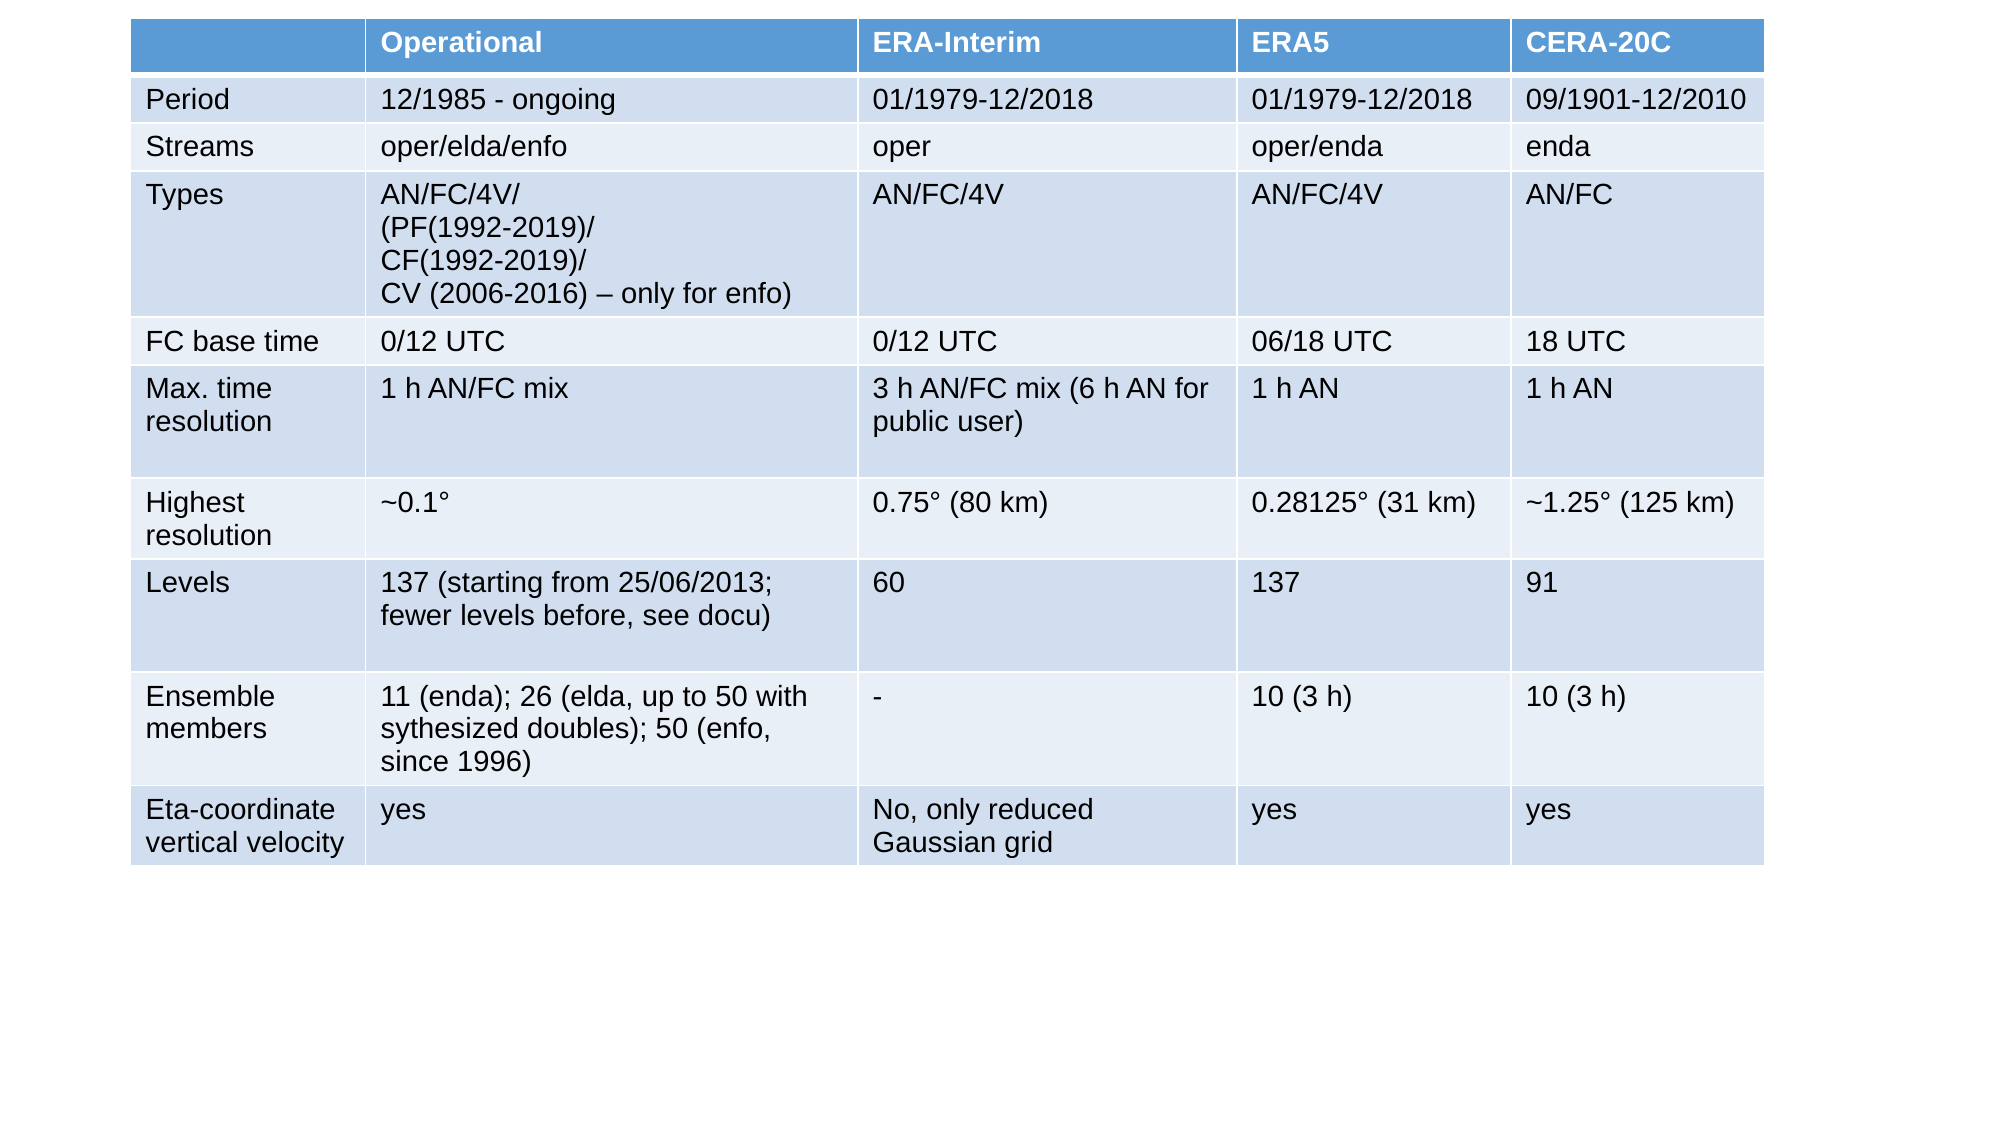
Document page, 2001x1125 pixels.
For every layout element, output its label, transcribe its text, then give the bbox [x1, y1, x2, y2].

table_cell 60 [859, 560, 1236, 671]
table_cell Highest resolution [131, 479, 365, 558]
table_cell ~0.1° [366, 479, 857, 558]
table_cell No, only reduced Gaussian grid [859, 786, 1236, 865]
table_cell AN/FC/4V/ (PF(1992-2019)/ CF(1992-2019)/ CV (2006-2016) – only for enfo) [366, 172, 857, 316]
table_cell 12/1985 - ongoing [366, 78, 857, 122]
table_cell Eta-coordinate vertical velocity [131, 786, 365, 865]
table_cell 137 (starting from 25/06/2013; fewer levels before, see docu) [366, 560, 857, 671]
table_header CERA-20C [1512, 19, 1764, 72]
table_cell AN/FC/4V [1238, 172, 1510, 316]
table_cell oper/elda/enfo [366, 124, 857, 170]
table_cell Max. time resolution [131, 366, 365, 477]
table_cell Period [131, 78, 365, 122]
table_cell oper/enda [1238, 124, 1510, 170]
table_cell 1 h AN [1238, 366, 1510, 477]
table_cell AN/FC [1512, 172, 1764, 316]
table_cell AN/FC/4V [859, 172, 1236, 316]
table_cell 01/1979-12/2018 [859, 78, 1236, 122]
table_cell 0/12 UTC [366, 318, 857, 364]
table_cell 06/18 UTC [1238, 318, 1510, 364]
table_cell - [859, 673, 1236, 785]
table_cell 11 (enda); 26 (elda, up to 50 with sythesized doubles); 50 (enfo, since 1996) [366, 673, 857, 785]
table_cell 91 [1512, 560, 1764, 671]
table_header Operational [366, 19, 857, 72]
table_cell 10 (3 h) [1512, 673, 1764, 785]
table_cell 18 UTC [1512, 318, 1764, 364]
table_cell FC base time [131, 318, 365, 364]
table_header ERA-Interim [859, 19, 1236, 72]
table_header ERA5 [1238, 19, 1510, 72]
table_cell 137 [1238, 560, 1510, 671]
table_cell enda [1512, 124, 1764, 170]
table_cell 01/1979-12/2018 [1238, 78, 1510, 122]
table_cell yes [366, 786, 857, 865]
table_cell 1 h AN [1512, 366, 1764, 477]
table_cell 09/1901-12/2010 [1512, 78, 1764, 122]
table_cell yes [1512, 786, 1764, 865]
table_cell 0.75° (80 km) [859, 479, 1236, 558]
table_cell Levels [131, 560, 365, 671]
table_cell 10 (3 h) [1238, 673, 1510, 785]
table_header [131, 19, 365, 72]
table_cell yes [1238, 786, 1510, 865]
table_cell ~1.25° (125 km) [1512, 479, 1764, 558]
table_cell 1 h AN/FC mix [366, 366, 857, 477]
table_cell 0/12 UTC [859, 318, 1236, 364]
table_cell Ensemble members [131, 673, 365, 785]
table_cell 3 h AN/FC mix (6 h AN for public user) [859, 366, 1236, 477]
table_cell Types [131, 172, 365, 316]
table_cell oper [859, 124, 1236, 170]
table_cell Streams [131, 124, 365, 170]
table_cell 0.28125° (31 km) [1238, 479, 1510, 558]
